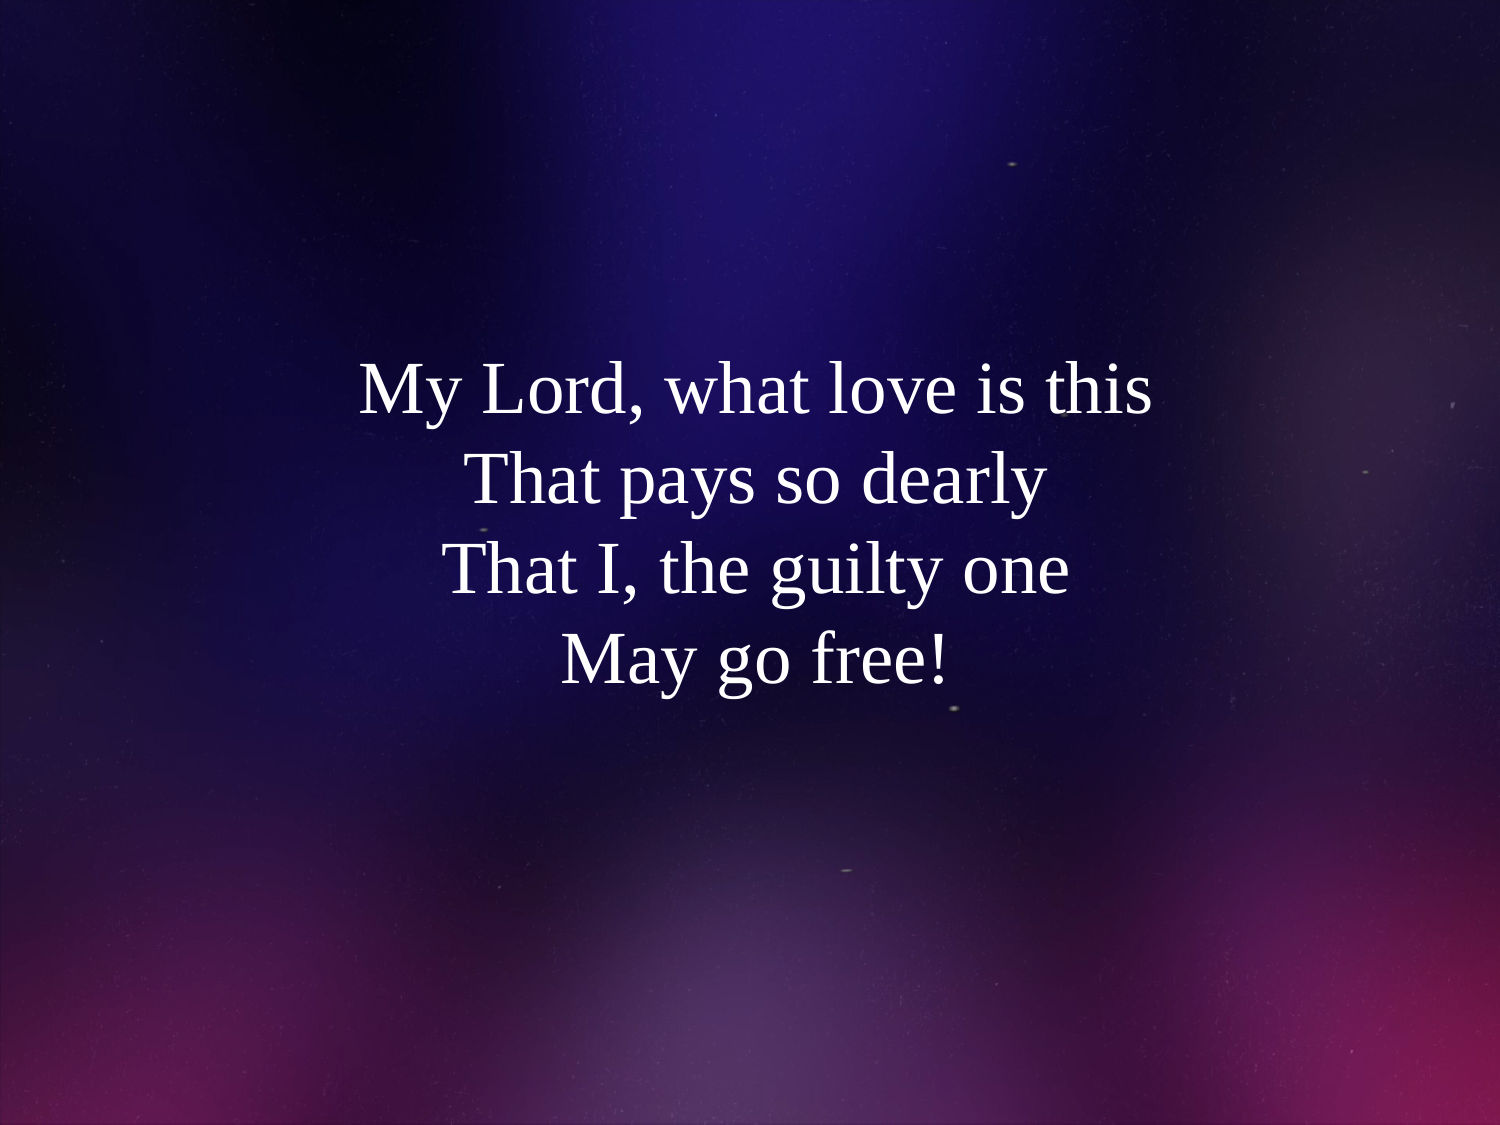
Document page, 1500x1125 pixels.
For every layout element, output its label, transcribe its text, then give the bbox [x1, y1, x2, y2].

picture [0, 0, 1500, 1125]
title My Lord, what love is this That pays so dearly That I, the guilty one May go free! [24, 425, 1488, 613]
